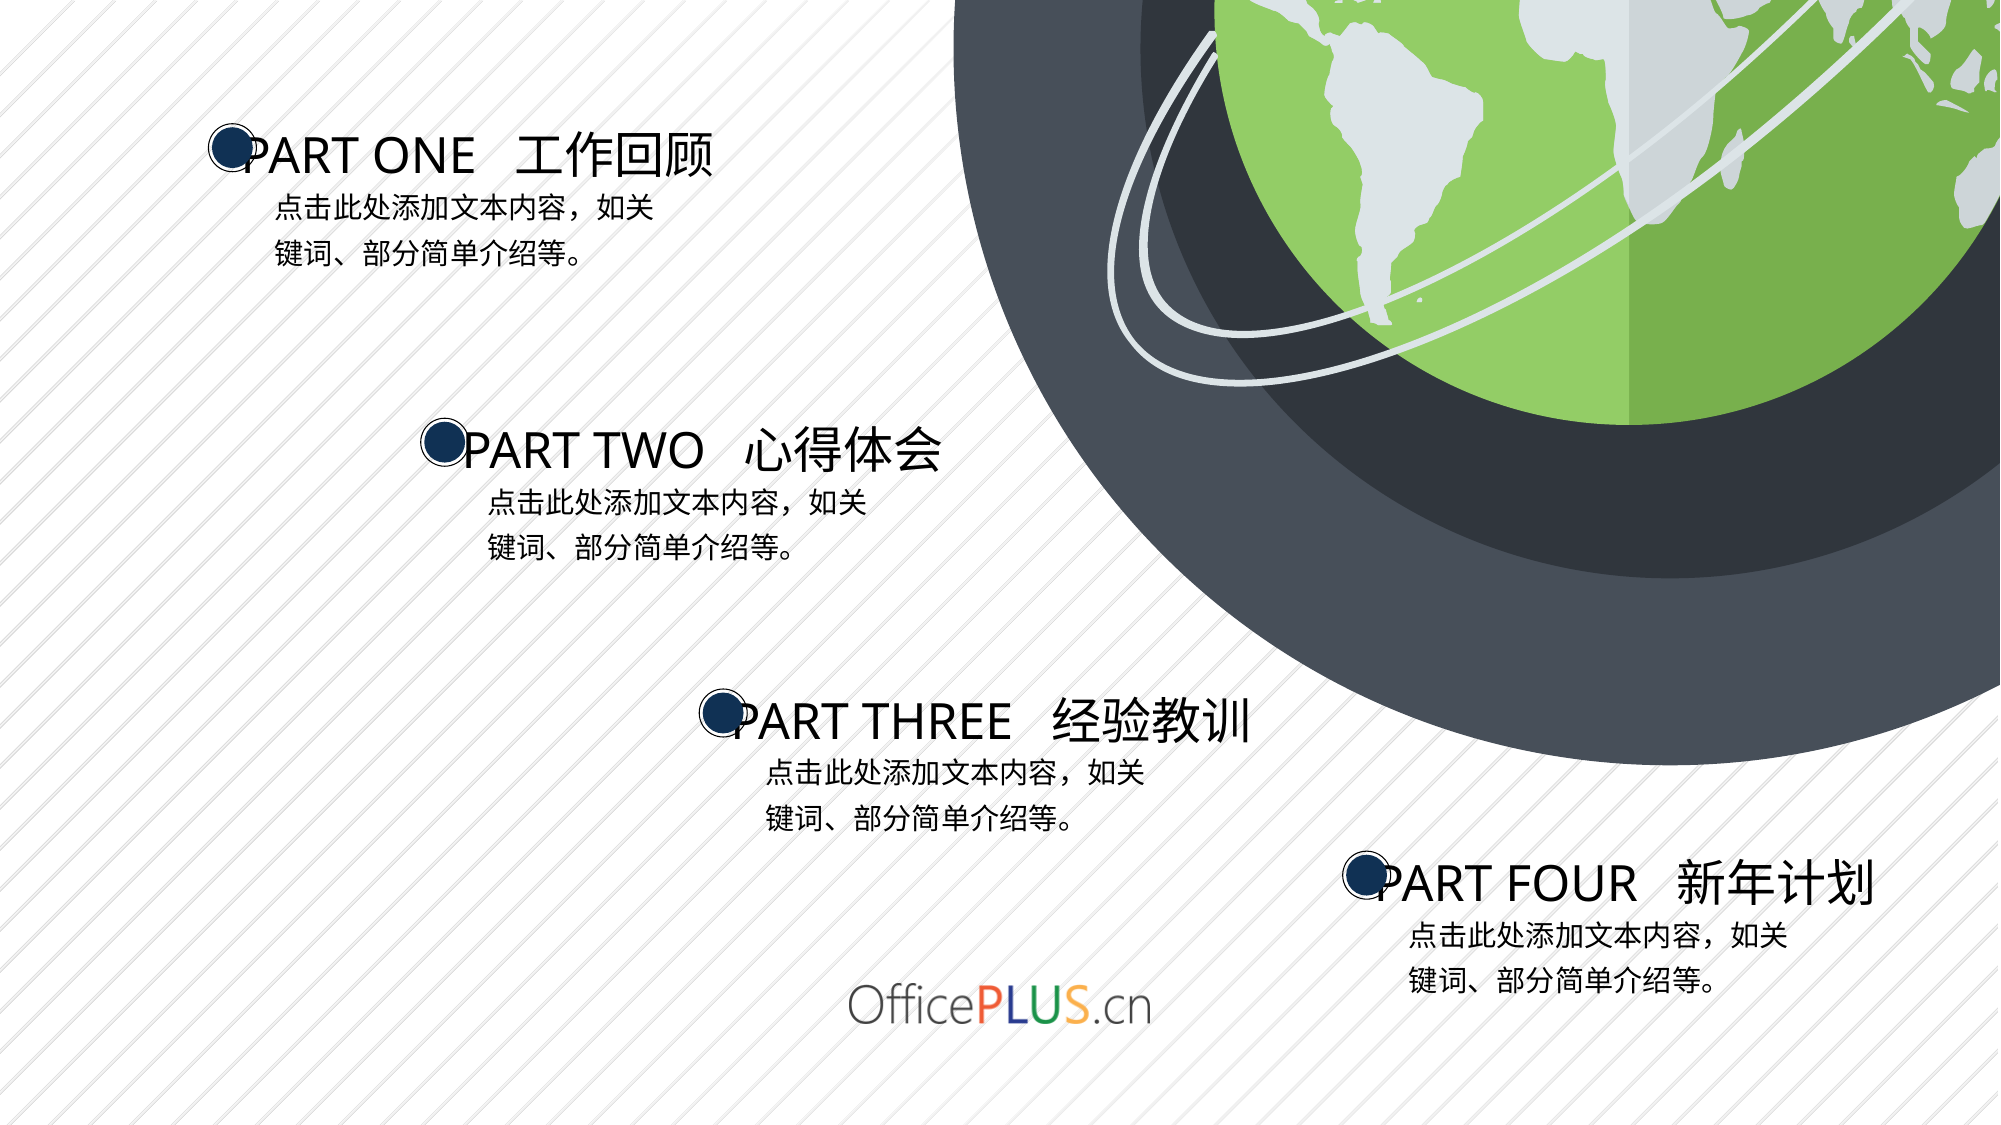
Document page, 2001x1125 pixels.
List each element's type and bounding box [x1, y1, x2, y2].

text_box [1342, 843, 1856, 1007]
text_box [208, 116, 696, 279]
text_box [420, 410, 934, 574]
text_box [950, 0, 2000, 766]
text_box [699, 681, 1231, 844]
picture [0, 0, 1998, 1125]
